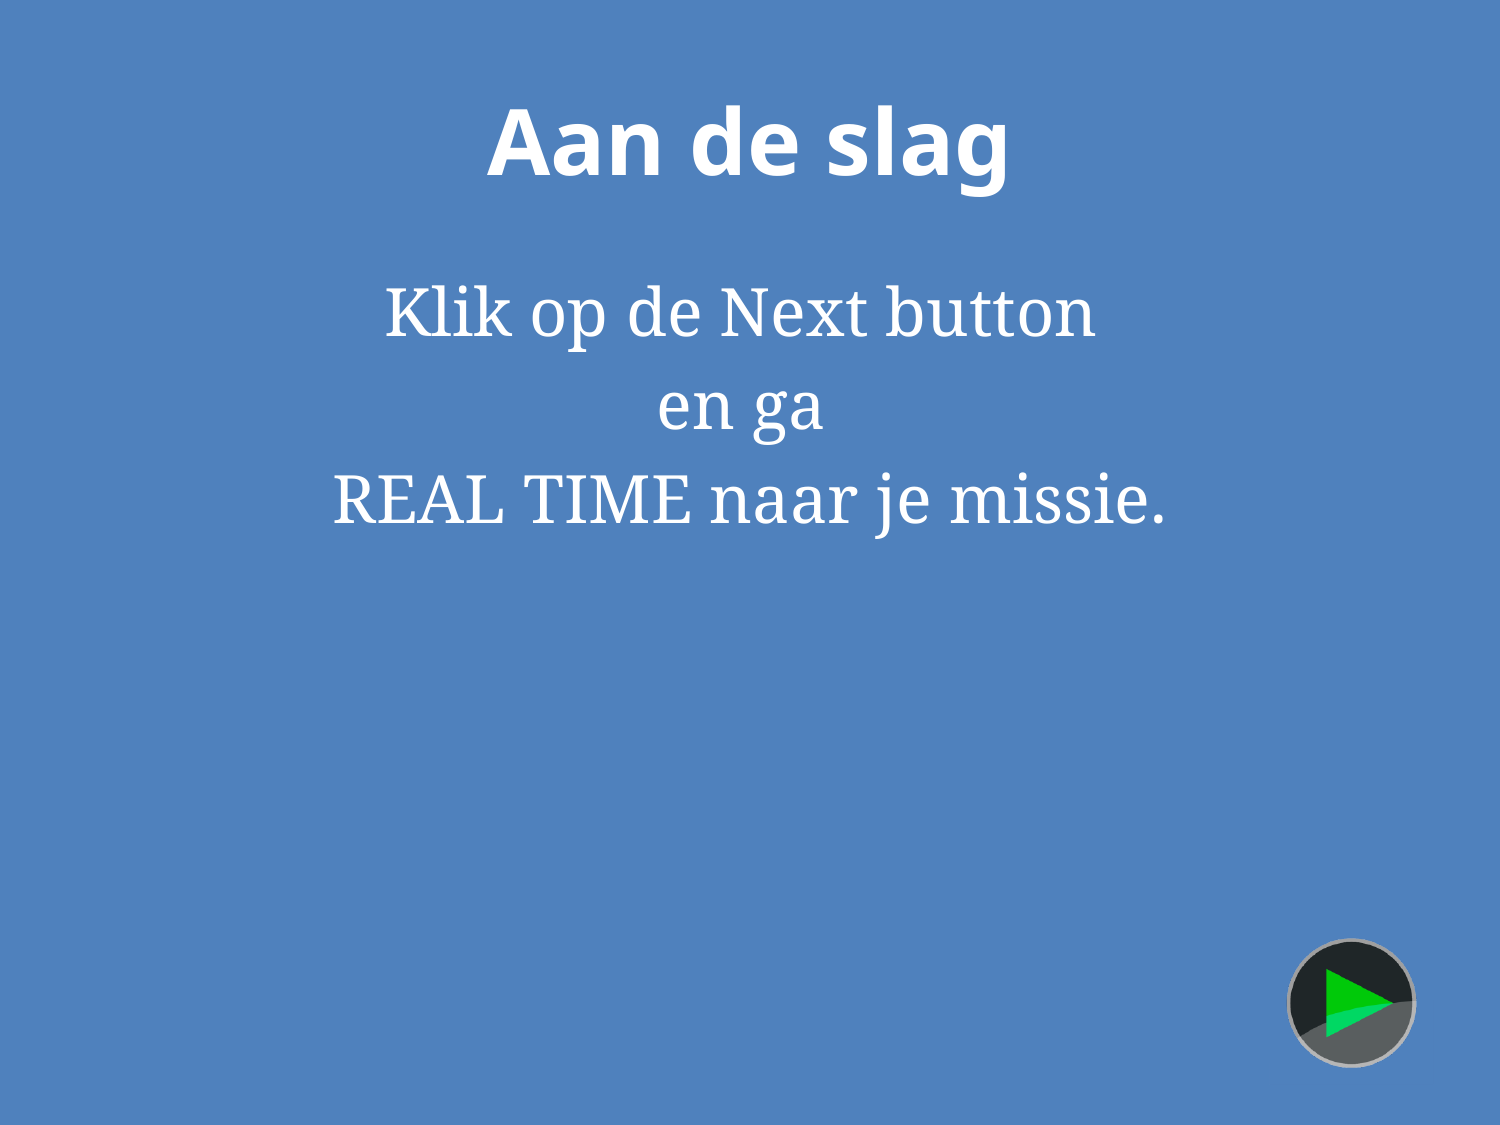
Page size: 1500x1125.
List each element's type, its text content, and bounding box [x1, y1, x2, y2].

list Klik op de Next button en ga REAL TIME naar je missie. [75, 262, 1425, 1005]
picture [1269, 920, 1434, 1085]
title Aan de slag [75, 45, 1425, 233]
